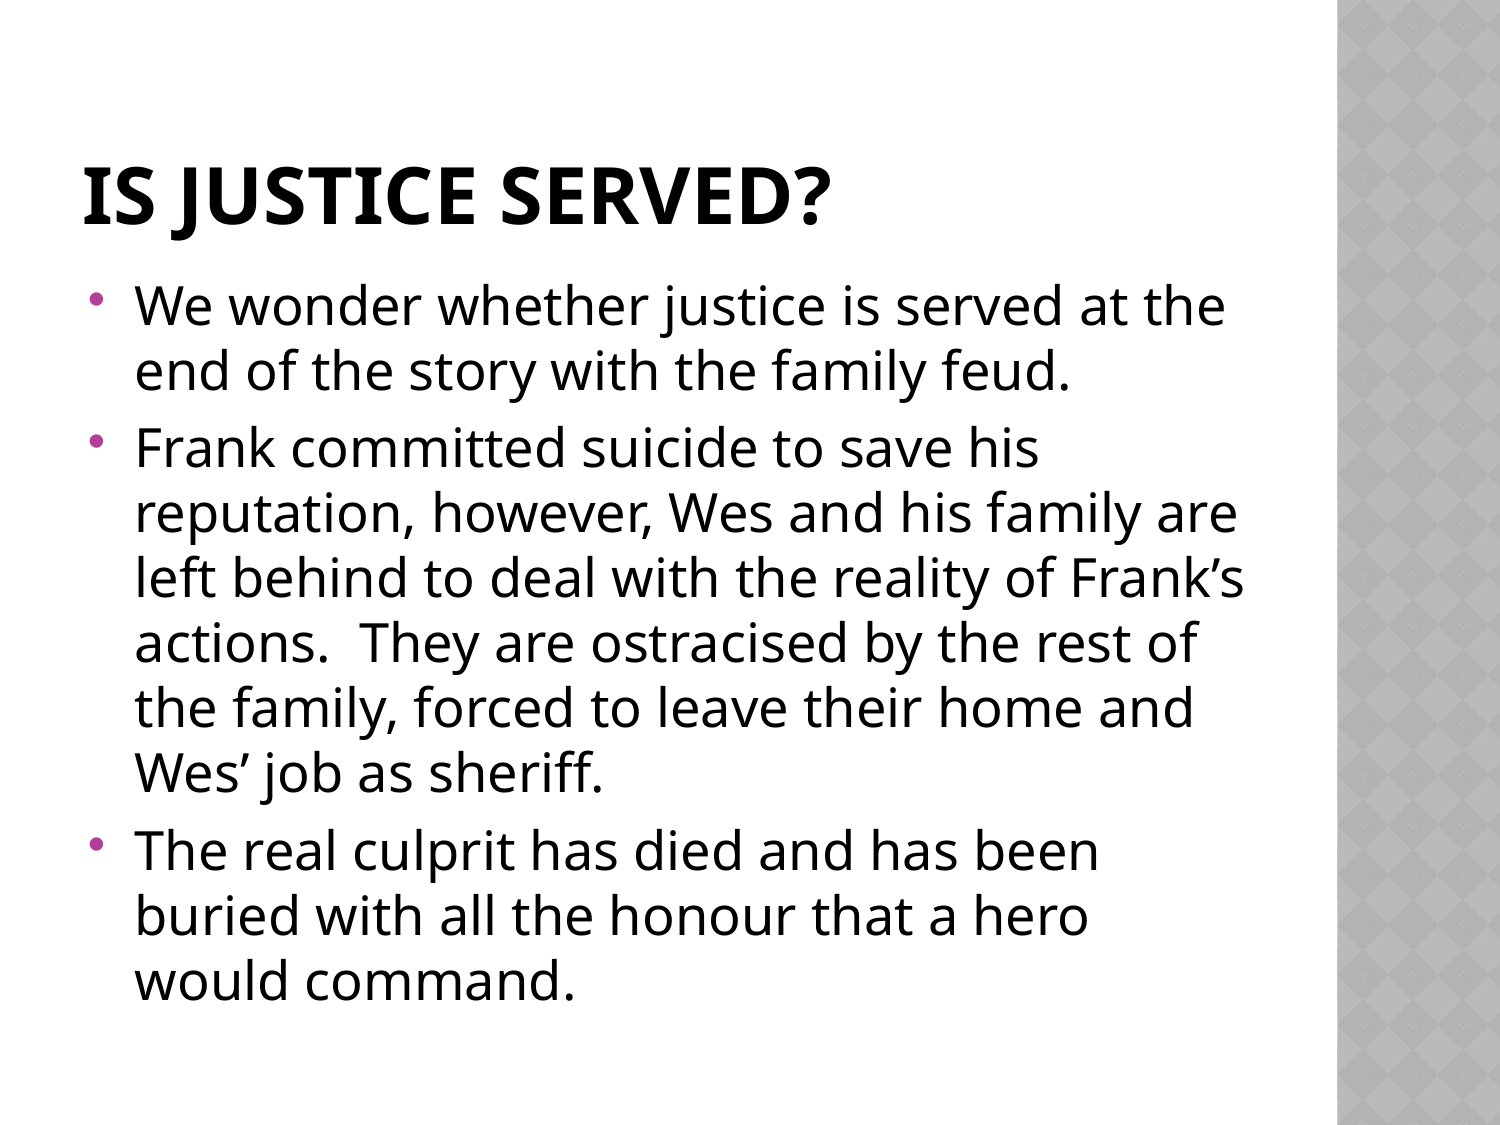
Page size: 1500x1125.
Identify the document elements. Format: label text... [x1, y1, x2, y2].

list We wonder whether justice is served at the end of the story with the family feud. Frank committed suicide to save his reputation, however, Wes and his family are left behind to deal with the reality of Frank’s actions. They are ostracised by the rest of the family, forced to leave their home and Wes’ job as sheriff. The real culprit has died and has been buried with all the honour that a hero would command. [75, 264, 1263, 1059]
title Is justice served? [75, 52, 1263, 240]
